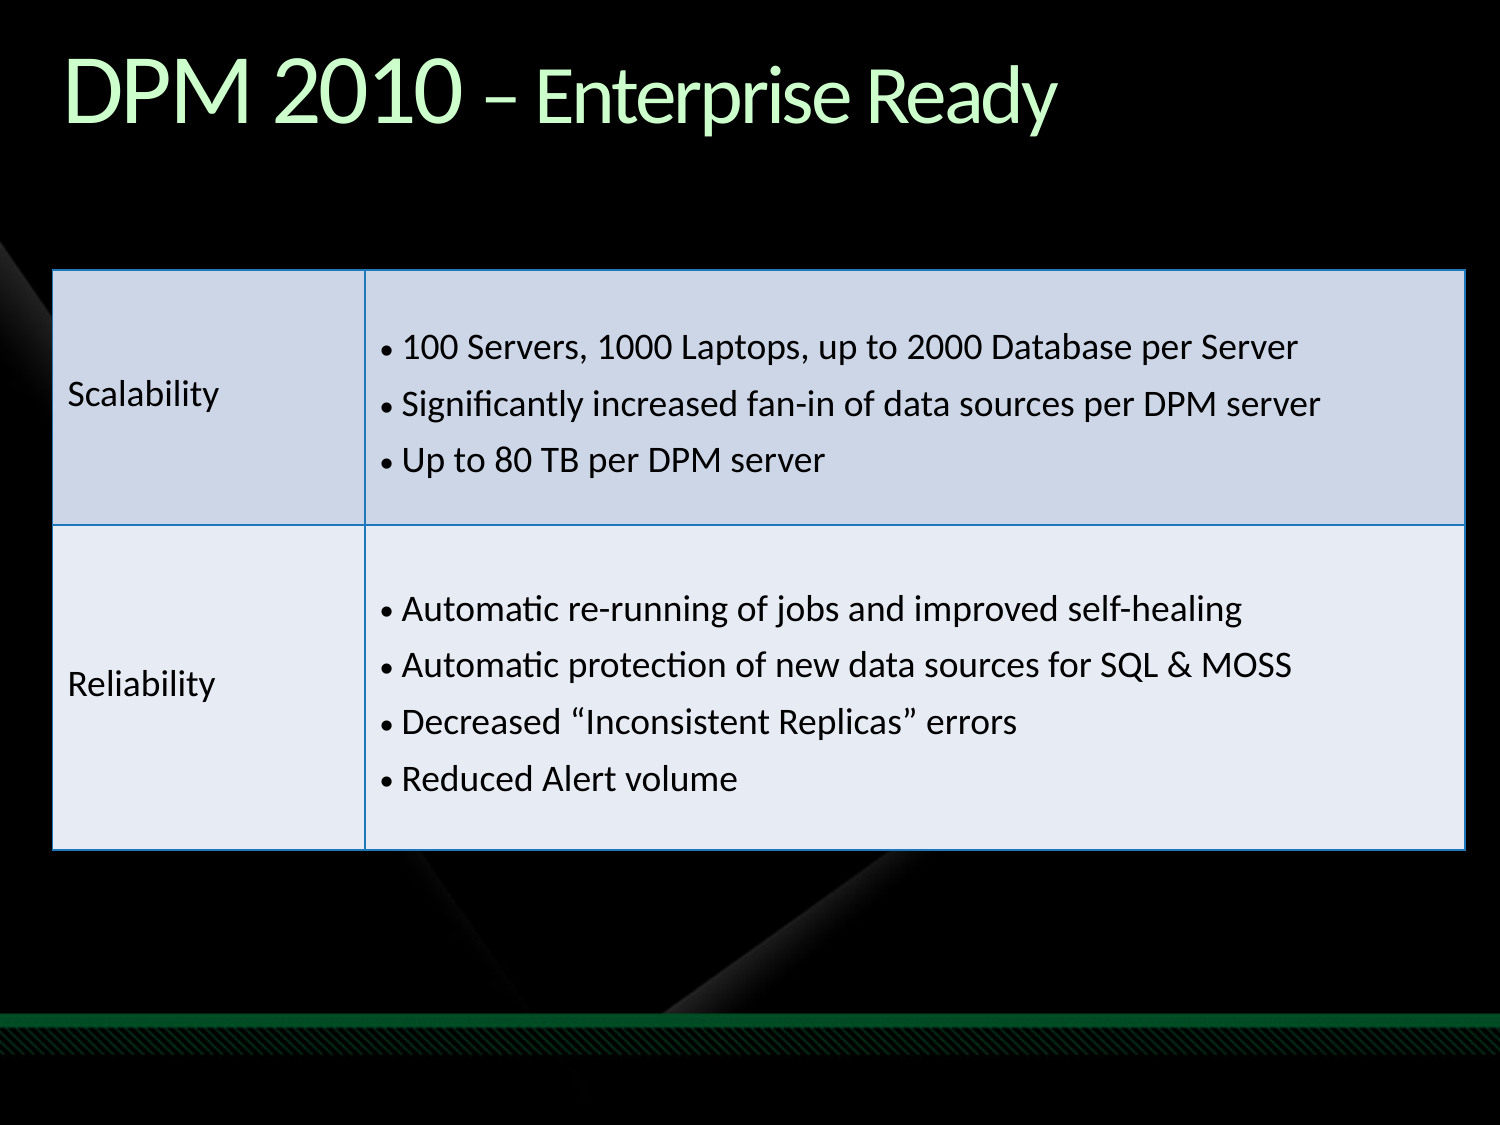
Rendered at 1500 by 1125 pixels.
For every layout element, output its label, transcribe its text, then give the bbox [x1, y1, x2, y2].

table_header Scalability [53, 271, 364, 524]
table_header 100 Servers, 1000 Laptops, up to 2000 Database per Server Significantly increased fan-in of data sources per DPM server Up to 80 TB per DPM server [366, 271, 1464, 524]
title DPM 2010 – Enterprise Ready [62, 37, 1438, 147]
table_cell Reliability [53, 526, 364, 849]
picture [0, 0, 1500, 1125]
table_cell Automatic re-running of jobs and improved self-healing Automatic protection of new data sources for SQL & MOSS Decreased “Inconsistent Replicas” errors Reduced Alert volume [366, 526, 1464, 849]
